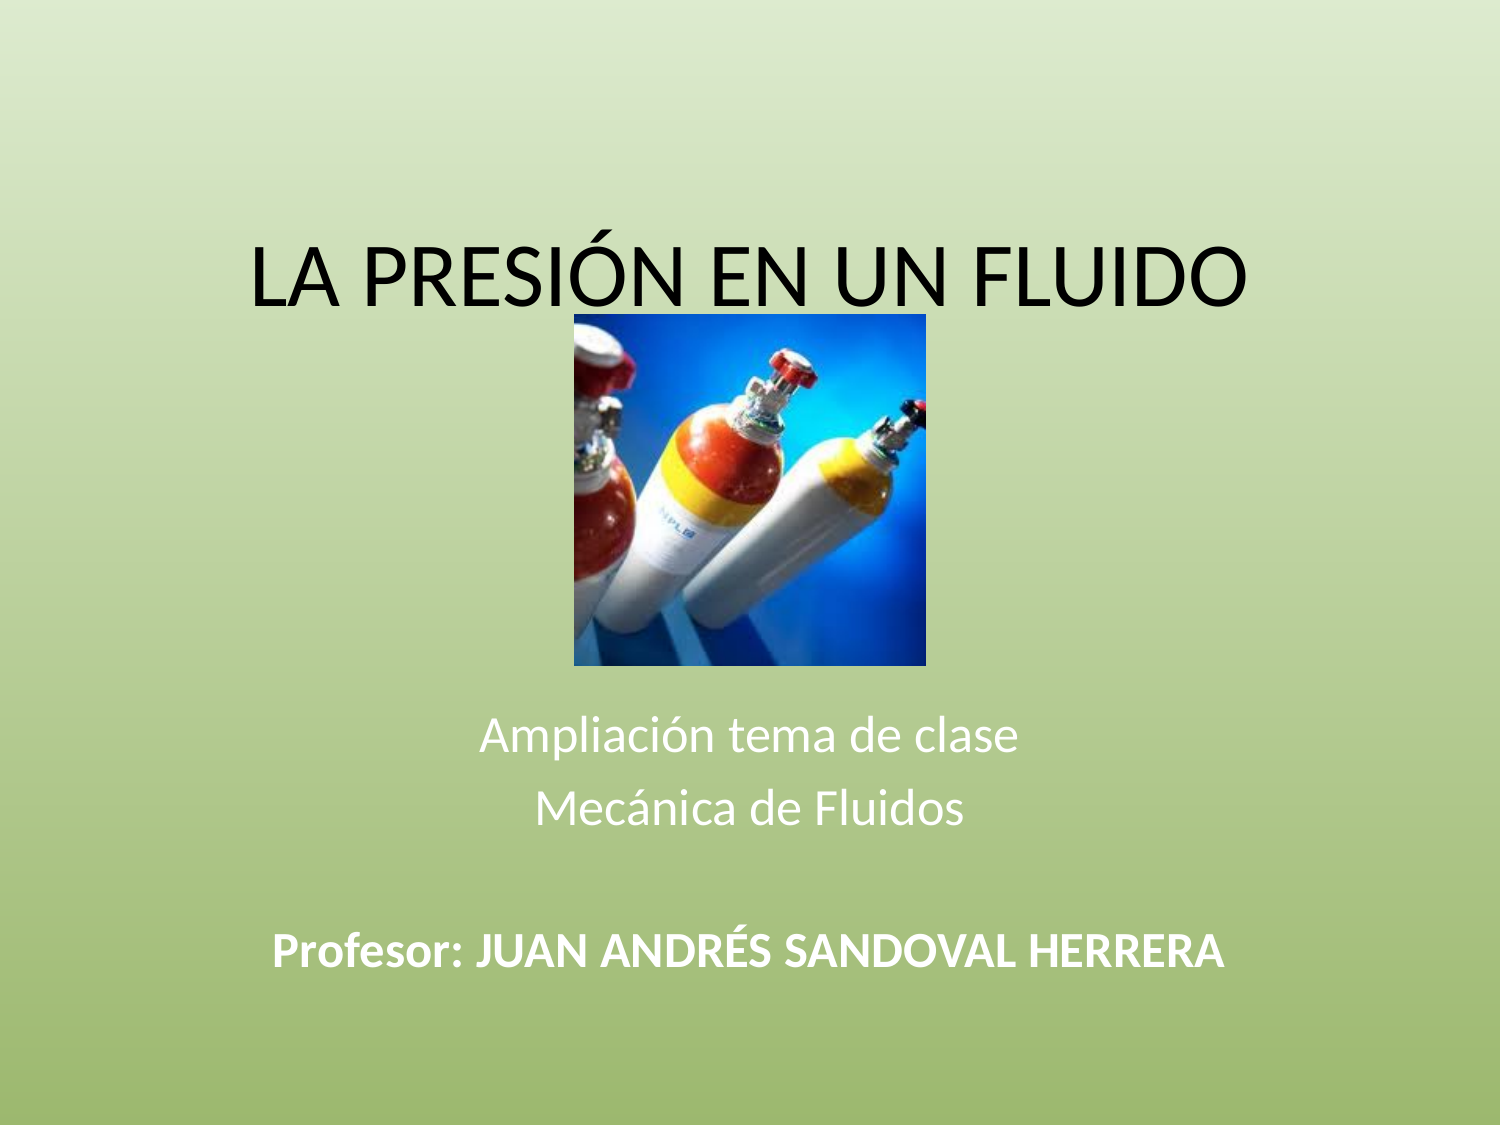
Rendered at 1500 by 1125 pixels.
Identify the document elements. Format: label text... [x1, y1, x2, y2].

picture [573, 314, 926, 667]
title LA PRESIÓN EN UN FLUIDO [112, 149, 1388, 391]
subtitle Ampliación tema de clase Mecánica de Fluidos Profesor: JUAN ANDRÉS SANDOVAL HERRERA [129, 692, 1371, 986]
